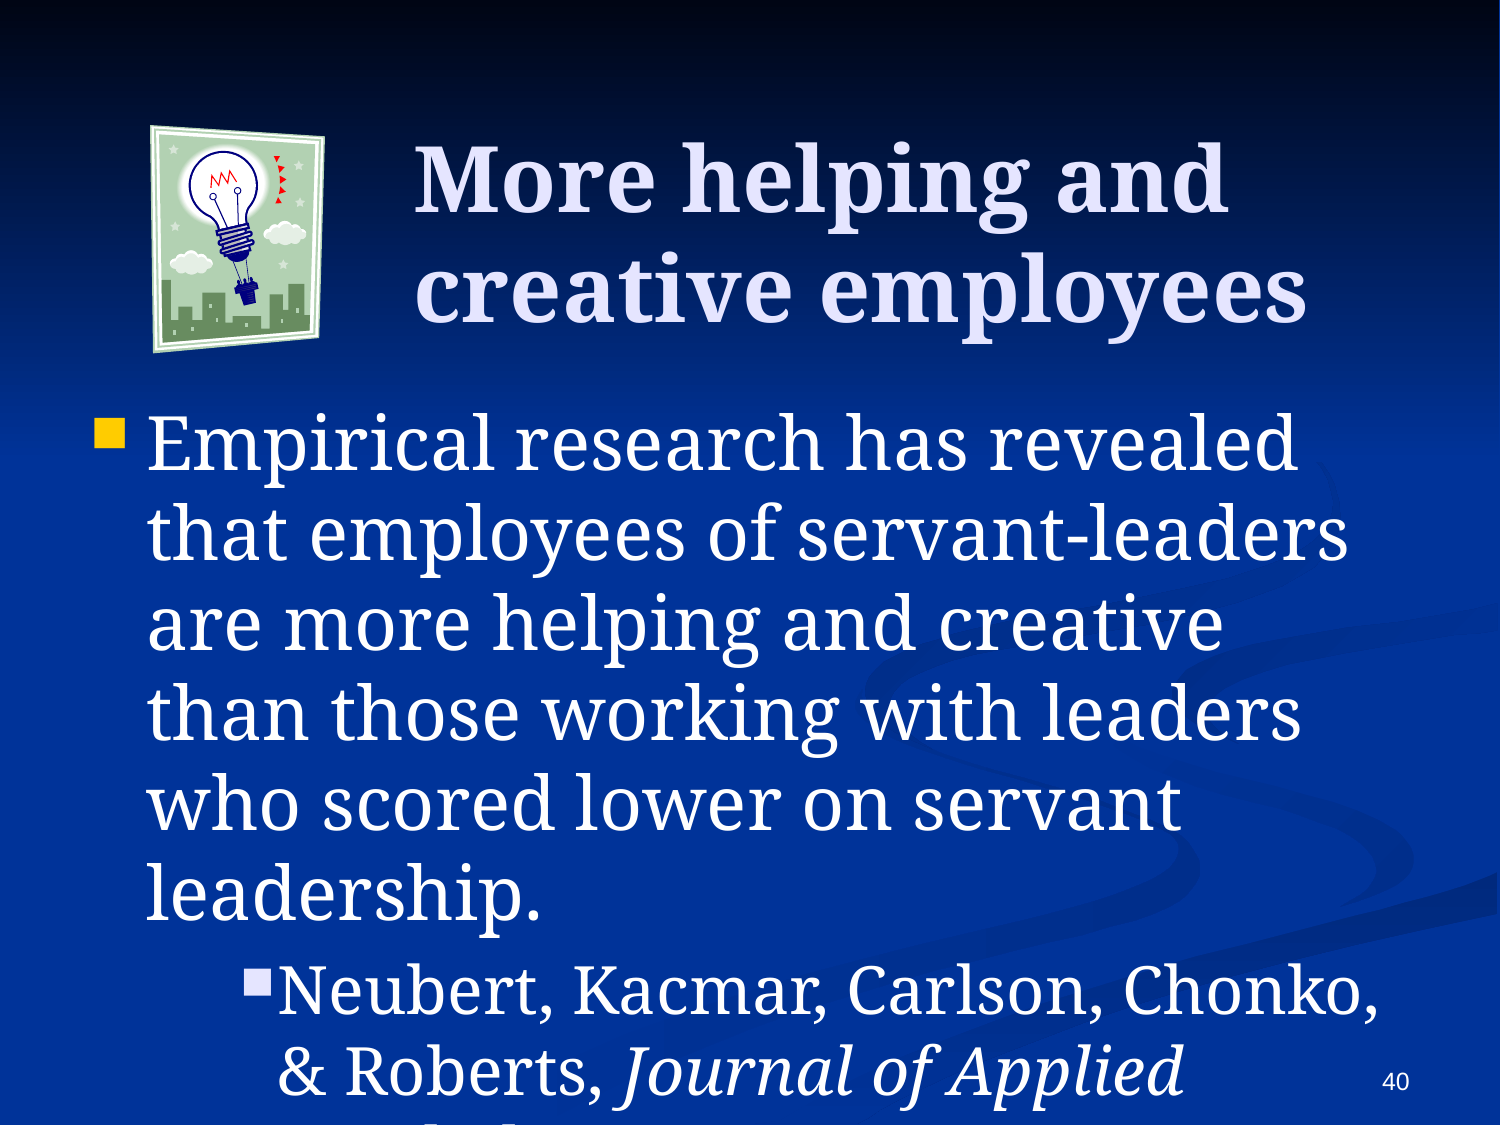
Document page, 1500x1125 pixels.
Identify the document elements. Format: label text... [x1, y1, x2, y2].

picture [149, 124, 326, 354]
slide_number 40 [1074, 1024, 1426, 1104]
title More helping and creative employees [74, 112, 1426, 351]
list Empirical research has revealed that employees of servant-leaders are more helping and creative than those working with leaders who scored lower on servant leadership. Neubert, Kacmar, Carlson, Chonko, & Roberts, Journal of Applied Psychology, 2008 [74, 387, 1426, 1051]
